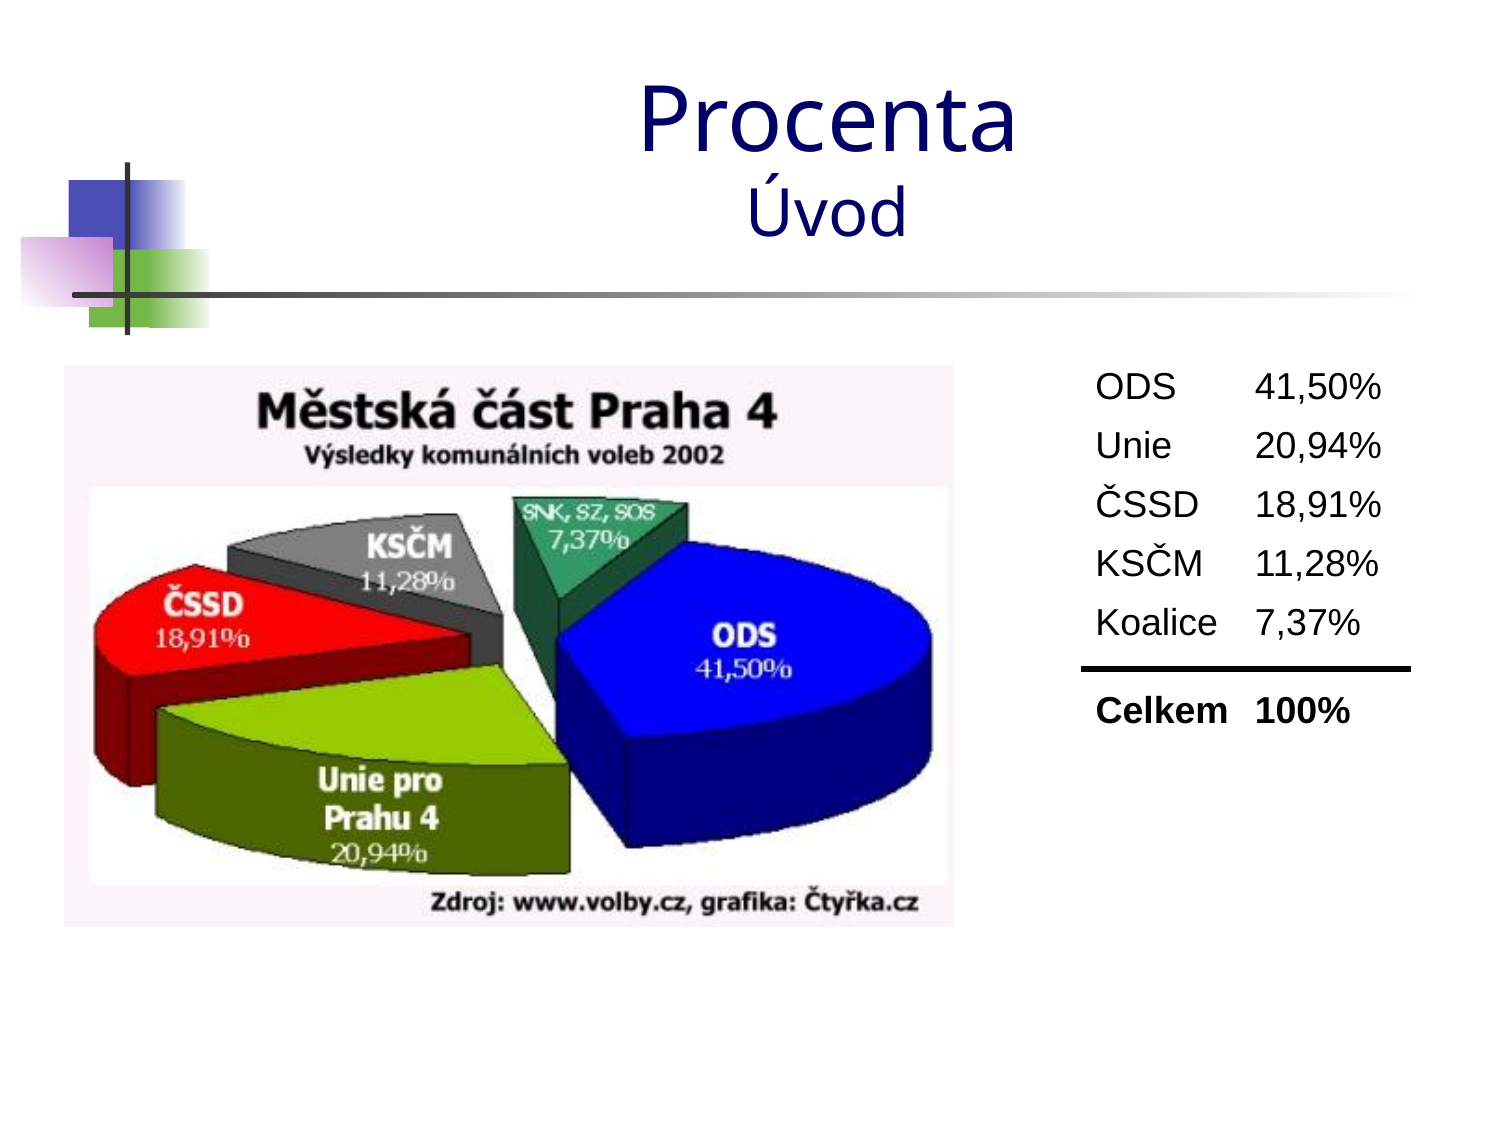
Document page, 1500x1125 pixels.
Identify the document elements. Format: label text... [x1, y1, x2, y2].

text_box 20,94% [1240, 413, 1434, 474]
text_box 41,50% [1240, 354, 1434, 413]
text_box 18,91% [1240, 474, 1434, 531]
text_box Koalice [1080, 590, 1235, 651]
text_box KSČM [1080, 531, 1235, 590]
text_box 100% [1240, 679, 1434, 739]
text_box 11,28% [1240, 531, 1434, 590]
text_box Unie [1080, 413, 1235, 472]
text_box Celkem [1080, 679, 1240, 739]
text_box ČSSD [1080, 472, 1235, 531]
title Procenta Úvod [188, 34, 1468, 276]
picture [64, 365, 955, 927]
text_box 7,37% [1240, 590, 1434, 651]
text_box ODS [1080, 354, 1235, 413]
